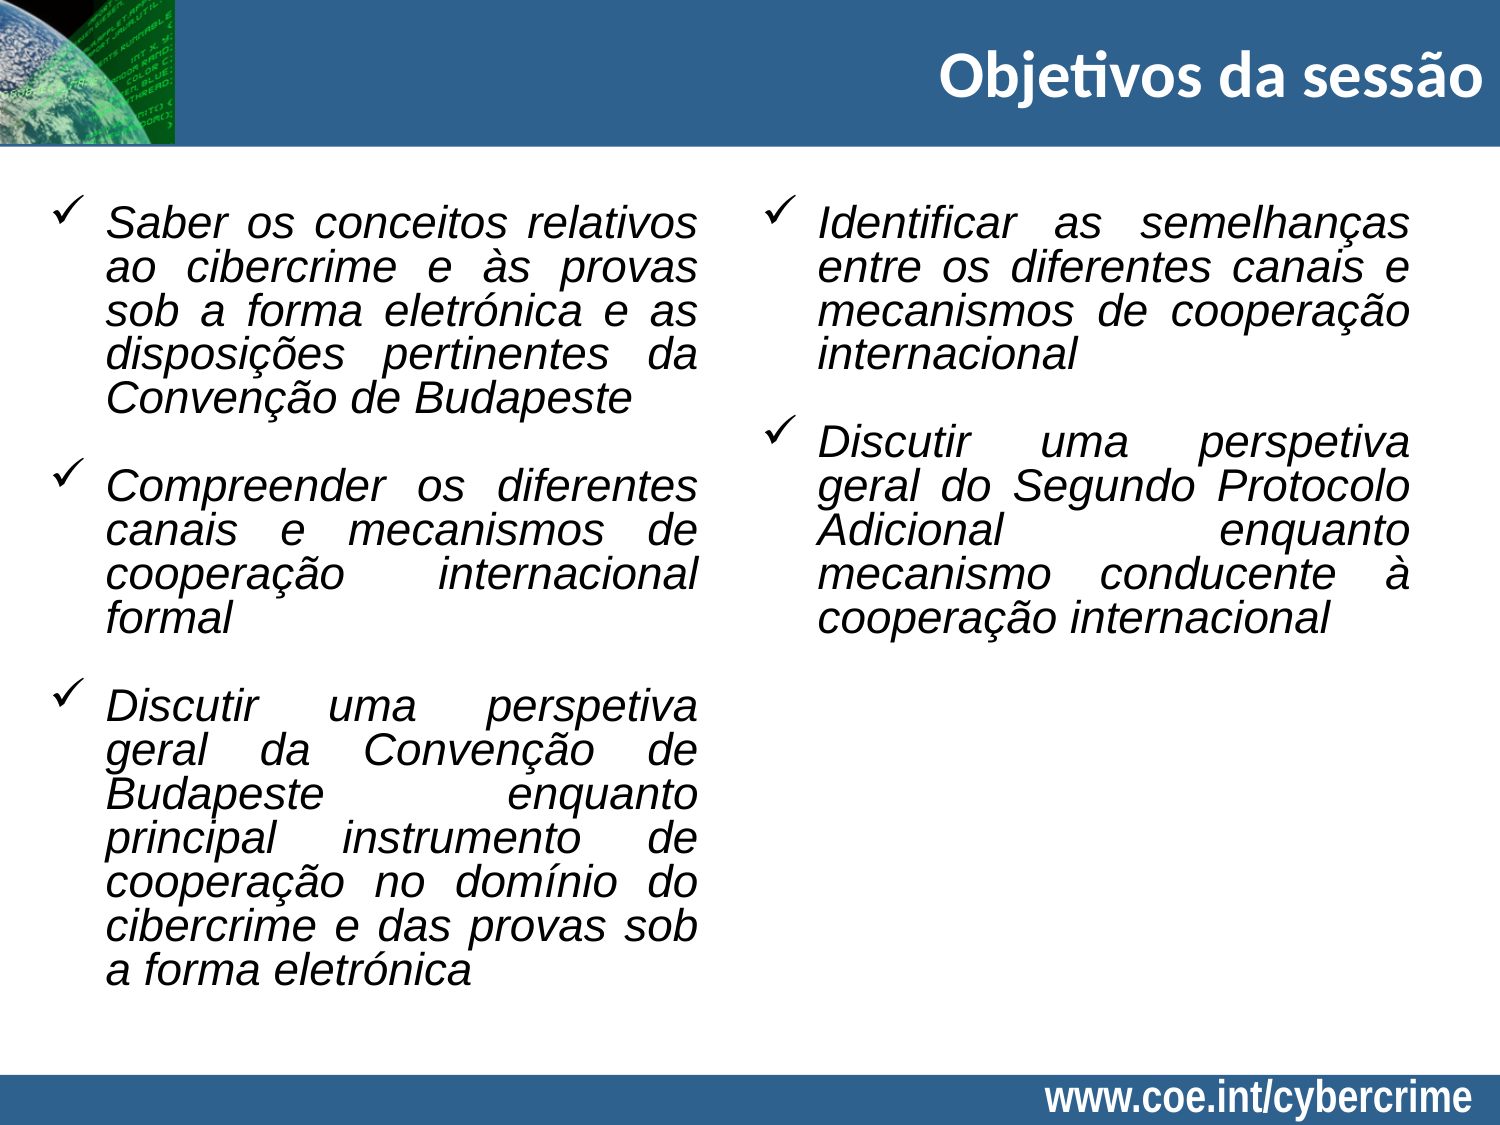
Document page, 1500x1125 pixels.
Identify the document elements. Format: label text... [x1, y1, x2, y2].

picture [0, 0, 175, 144]
text_box [0, 1073, 1030, 1125]
text_box Objetivos da sessão [177, 0, 1500, 149]
text_box www.coe.int/cybercrime [1030, 1059, 1500, 1125]
text_box Identificar as semelhanças entre os diferentes canais e mecanismos de cooperação internacional Discutir uma perspetiva geral do Segundo Protocolo Adicional enquanto mecanismo conducente à cooperação internacional [746, 195, 1426, 650]
text_box Saber os conceitos relativos ao cibercrime e às provas sob a forma eletrónica e as disposições pertinentes da Convenção de Budapeste Compreender os diferentes canais e mecanismos de cooperação internacional formal Discutir uma perspetiva geral da Convenção de Budapeste enquanto principal instrumento de cooperação no domínio do cibercrime e das provas sob a forma eletrónica [34, 195, 714, 1002]
